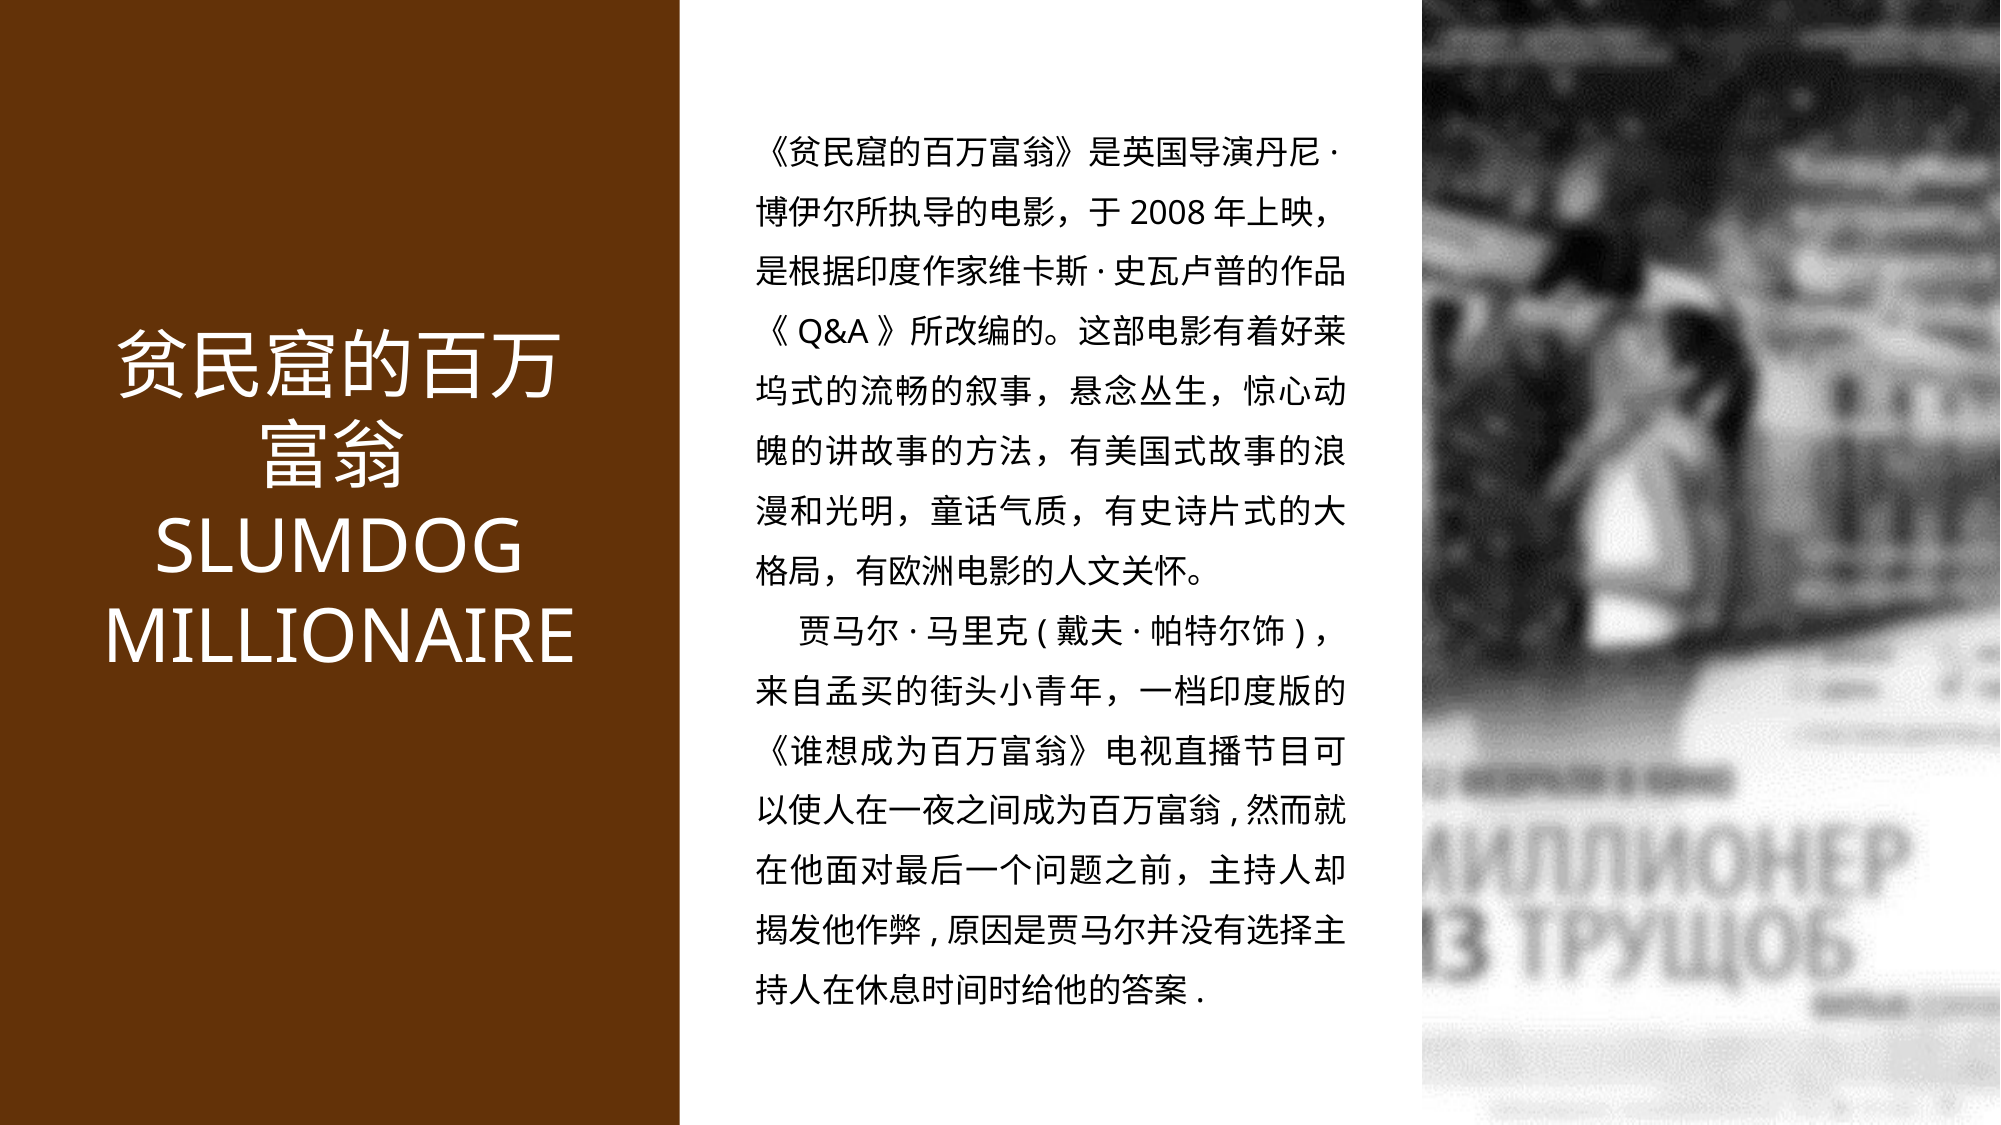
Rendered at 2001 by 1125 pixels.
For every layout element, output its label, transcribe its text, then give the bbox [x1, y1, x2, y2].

picture [1422, 0, 2000, 1125]
text_box [0, 0, 681, 1125]
text_box 贫民窟的百万富翁 SLUMDOG MILLIONAIRE [70, 234, 609, 762]
text_box 《贫民窟的百万富翁》是英国导演丹尼·博伊尔所执导的电影，于2008年上映，是根据印度作家维卡斯·史瓦卢普的作品《Q&A》所改编的。这部电影有着好莱坞式的流畅的叙事，悬念丛生，惊心动魄的讲故事的方法，有美国式故事的浪漫和光明，童话气质，有史诗片式的大格局，有欧洲电影的人文关怀。 贾马尔·马里克(戴夫·帕特尔饰)，来自孟买的街头小青年，一档印度版的《谁想成为百万富翁》电视直播节目可以使人在一夜之间成为百万富翁,然而就在他面对最后一个问题之前，主持人却揭发他作弊,原因是贾马尔并没有选择主持人在休息时间时给他的答案. [740, 103, 1362, 1017]
